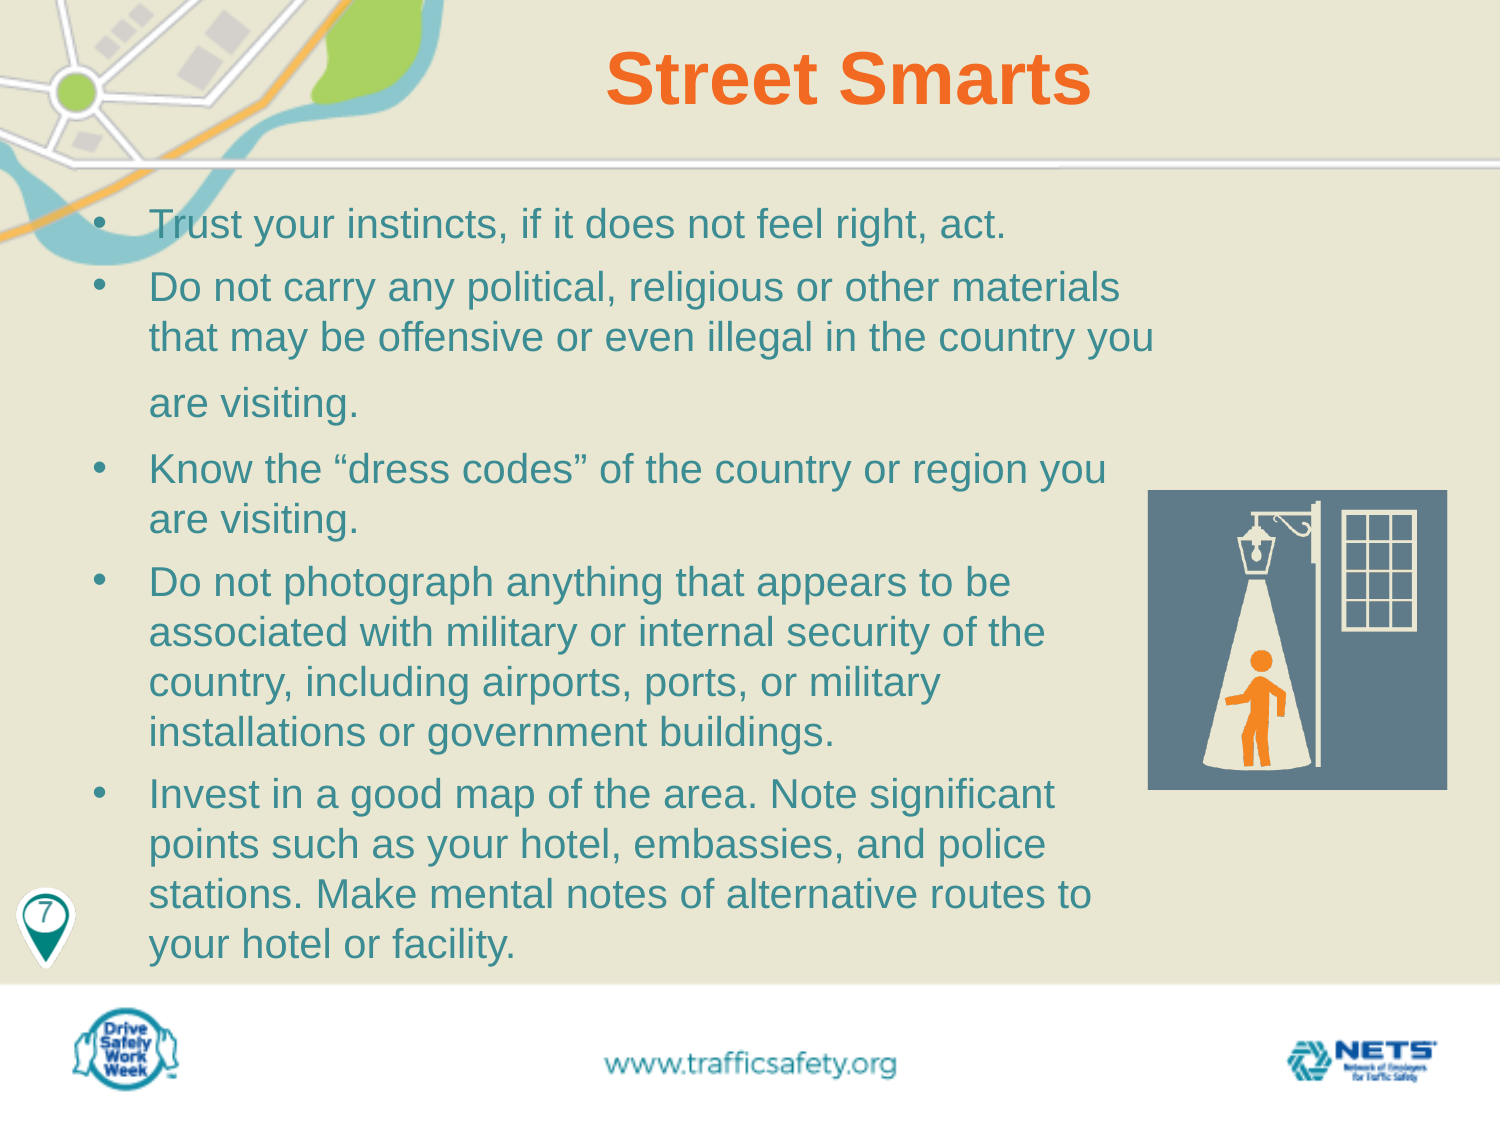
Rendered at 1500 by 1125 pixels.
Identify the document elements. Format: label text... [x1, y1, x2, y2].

list Trust your instincts, if it does not feel right, act. Do not carry any political, religious or other materials that may be offensive or even illegal in the country you are visiting. Know the “dress codes” of the country or region you are visiting. Do not photograph anything that appears to be associated with military or internal security of the country, including airports, ports, or military installations or government buildings. Invest in a good map of the area. Note significant points such as your hotel, embassies, and police stations. Make mental notes of alternative routes to your hotel or facility. [84, 188, 1179, 847]
title Street Smarts [0, 0, 1102, 151]
picture [0, 0, 1500, 1125]
